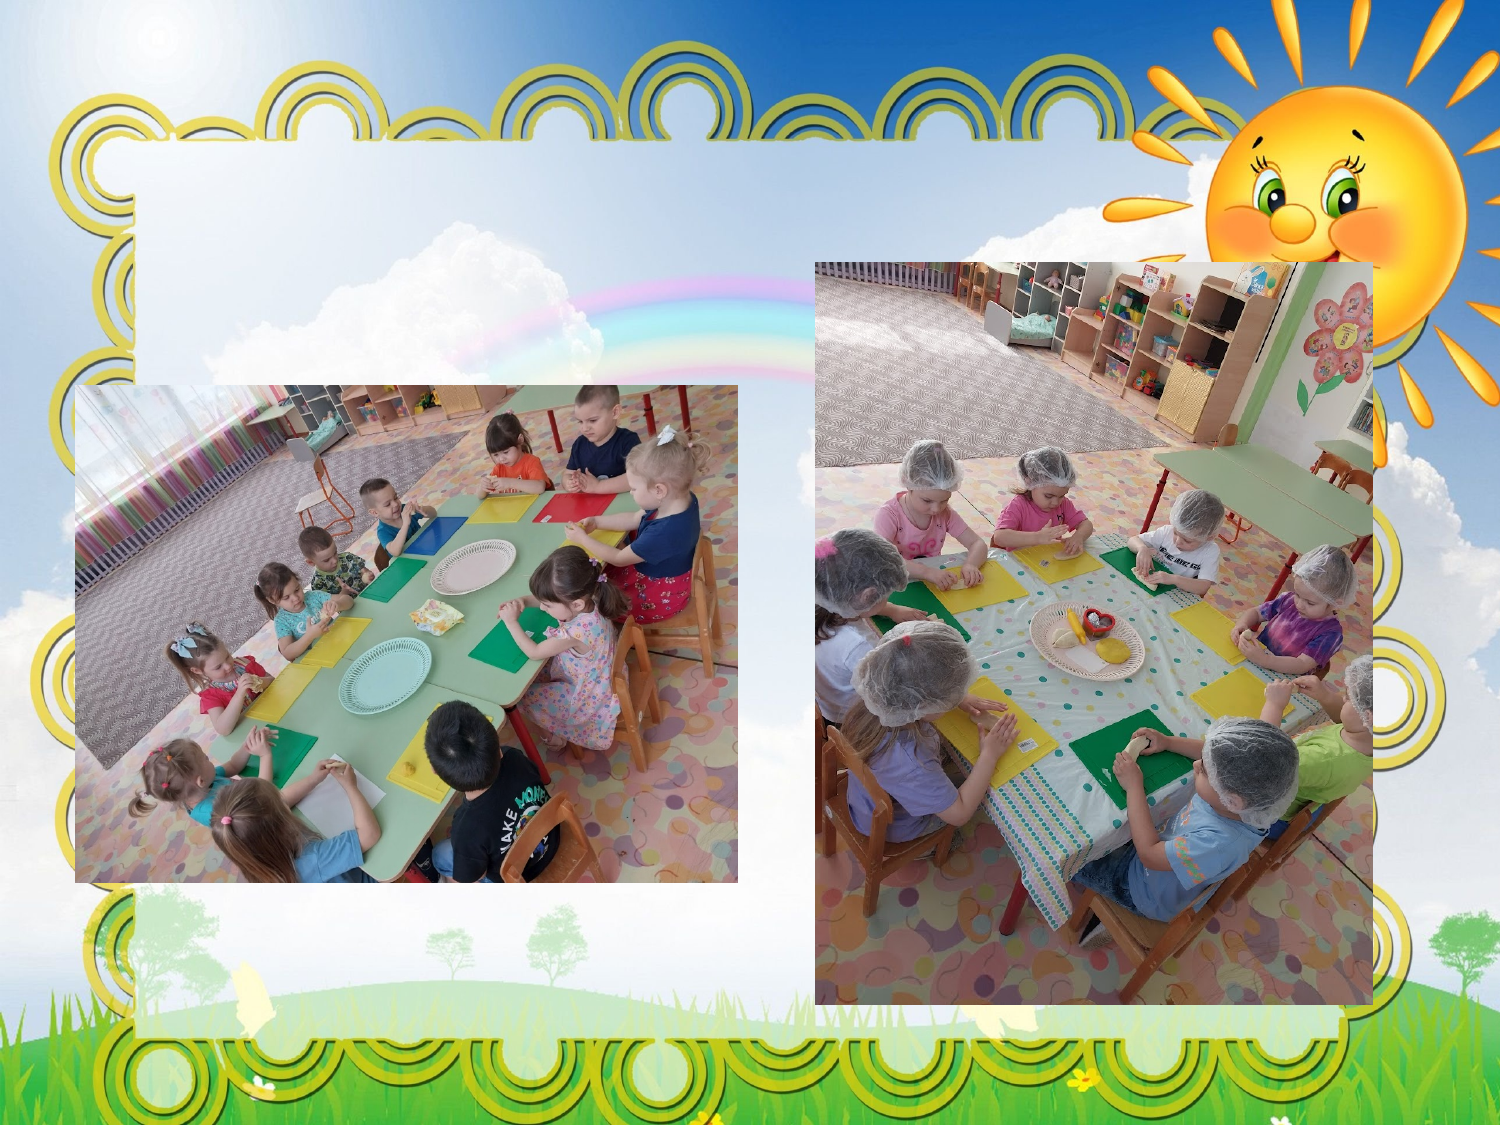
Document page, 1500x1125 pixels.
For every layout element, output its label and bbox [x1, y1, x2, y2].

list [815, 262, 1373, 1006]
list [74, 384, 738, 883]
picture [0, 0, 1500, 1125]
